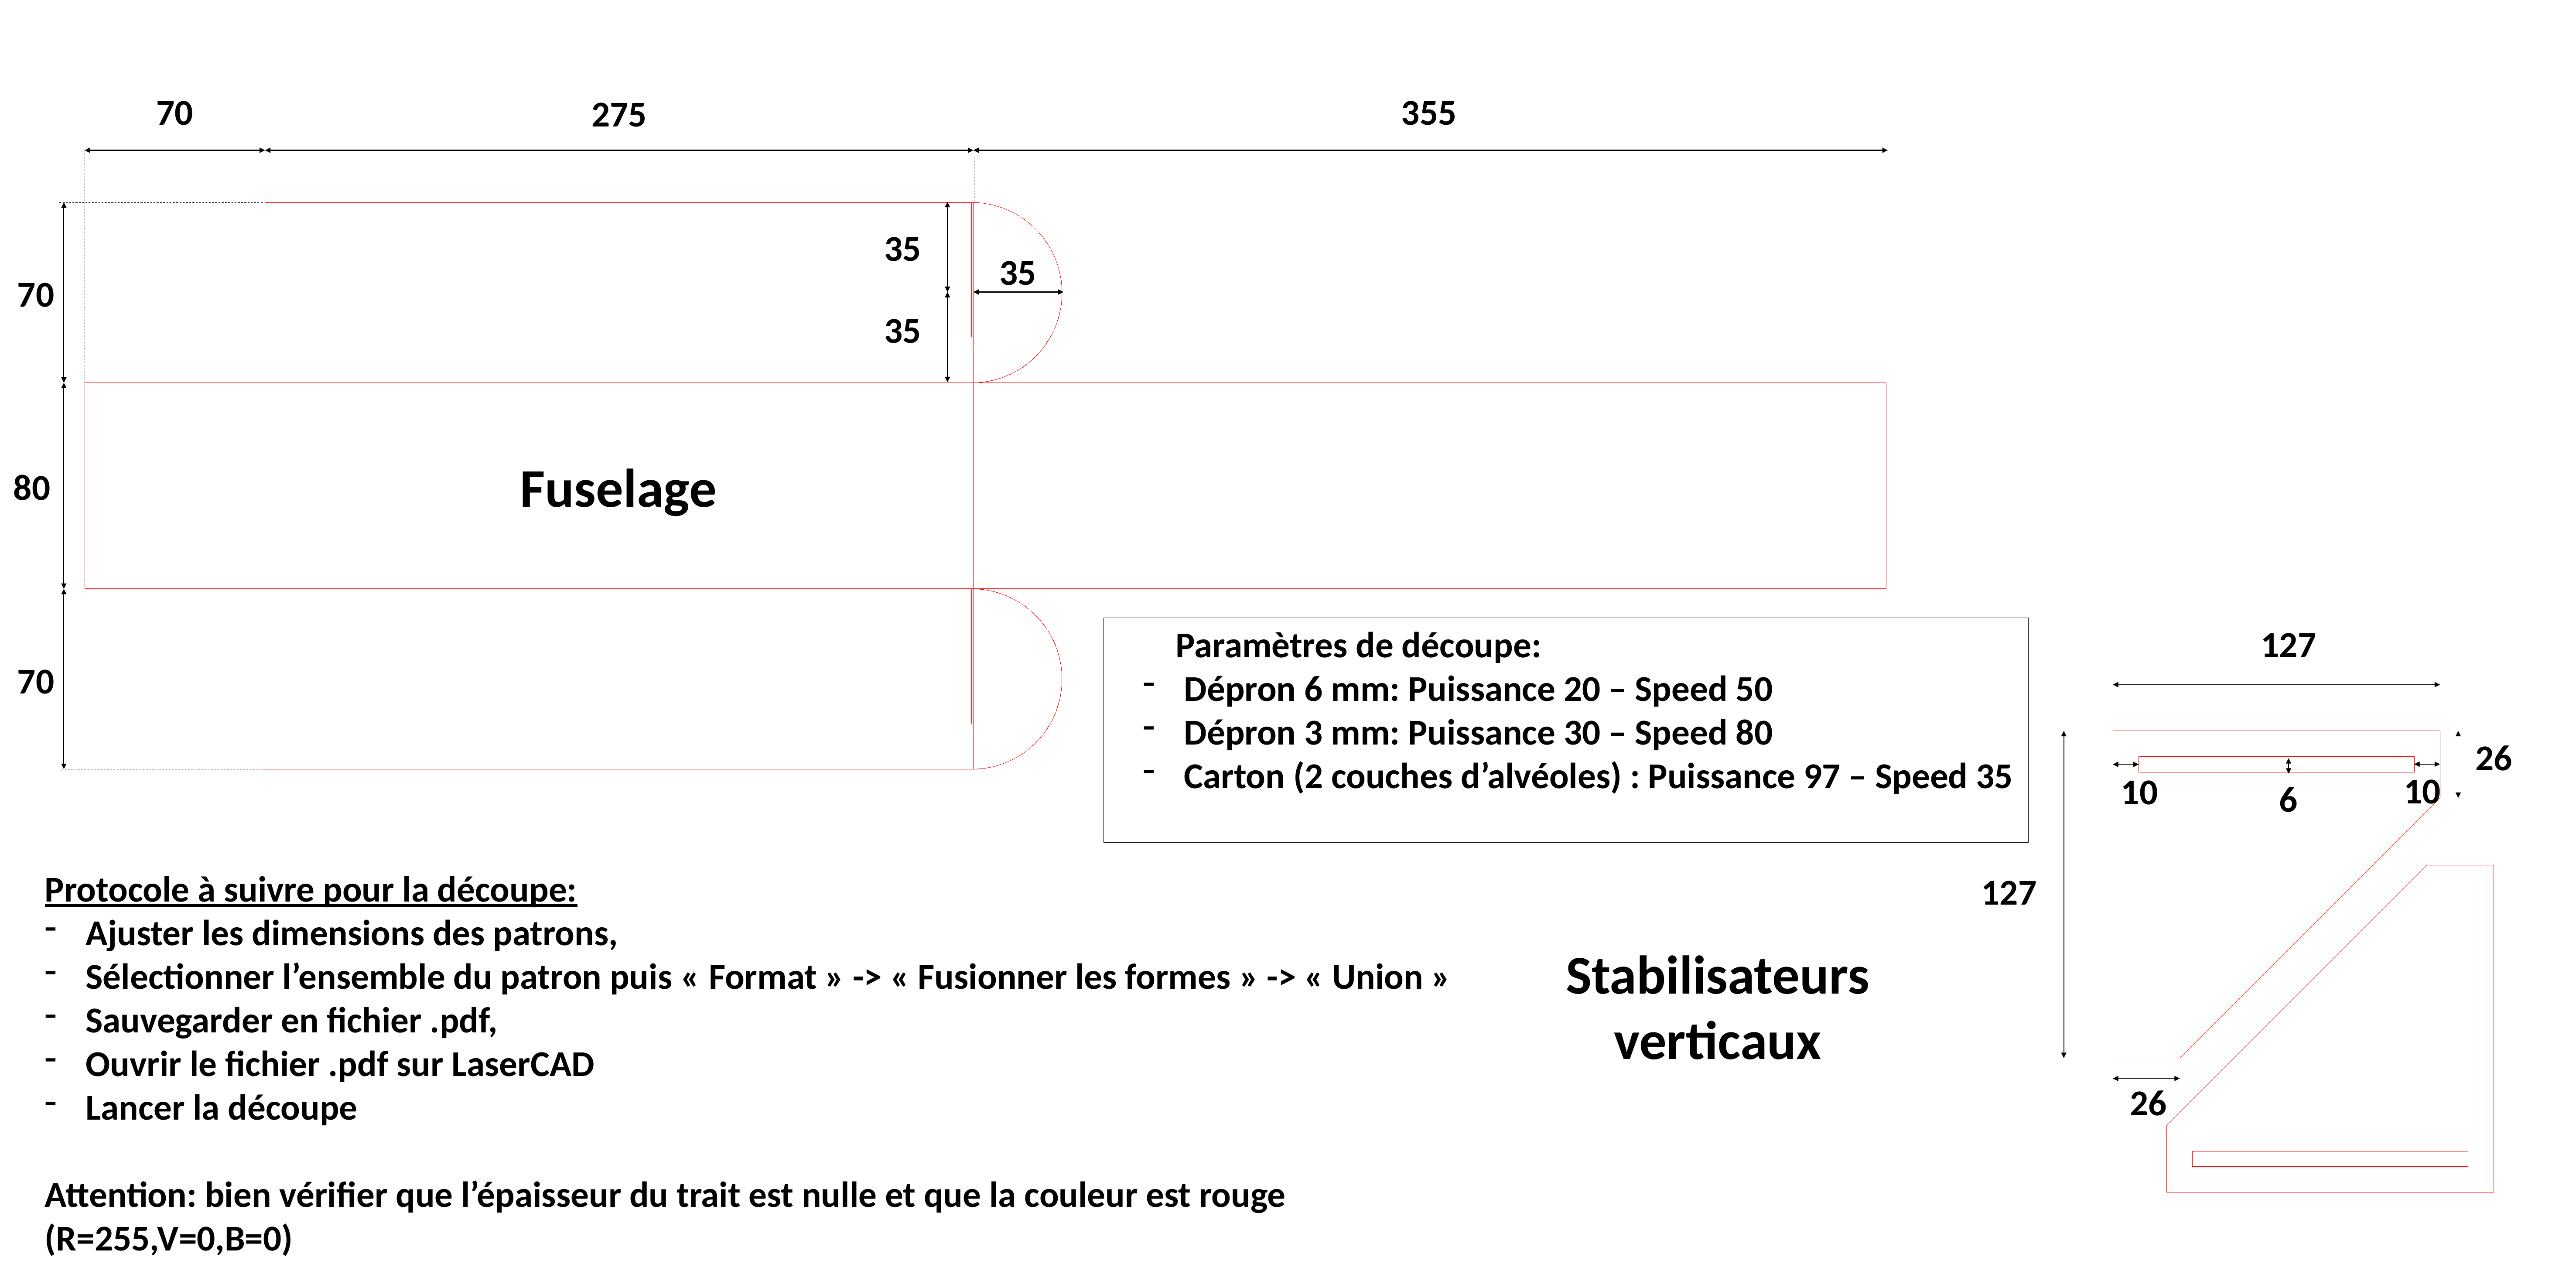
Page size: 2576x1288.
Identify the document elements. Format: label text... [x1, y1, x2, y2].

text_box 80 [7, 460, 64, 511]
text_box [971, 382, 1887, 589]
text_box 10 [2390, 764, 2454, 814]
text_box 80 [64, 460, 71, 511]
text_box 70 [64, 654, 75, 704]
text_box 6 [2256, 772, 2320, 822]
text_box 10 [2113, 765, 2166, 815]
text_box 70 [11, 267, 64, 318]
text_box [2112, 730, 2441, 1059]
text_box 127 [2245, 617, 2333, 668]
text_box 355 [1327, 85, 1531, 136]
text_box Fuselage [431, 449, 806, 522]
text_box 70 [11, 654, 64, 704]
text_box Paramètres de découpe: Dépron 6 mm: Puissance 20 – Speed 50 Dépron 3 mm: Puissance 30 – Speed 80 Carton (2 couches d’alvéoles) : Puissance 97 – Speed 35 [1104, 618, 2029, 843]
text_box 26 [2462, 731, 2526, 781]
text_box 35 [986, 245, 1049, 292]
text_box [2166, 864, 2494, 1193]
text_box 35 [871, 222, 935, 272]
text_box 70 [64, 267, 75, 318]
text_box Protocole à suivre pour la découpe: Ajuster les dimensions des patrons, Sélectionner l’ensemble du patron puis « Format » -> « Fusionner les formes » -> « Union » Sauvegarder en fichier .pdf, Ouvrir le fichier .pdf sur LaserCAD Lancer la découpe Attention: bien vérifier que l’épaisseur du trait est nulle et que la couleur est rouge (R=255,V=0,B=0) [38, 862, 1485, 1261]
text_box [84, 382, 265, 589]
text_box 70 [143, 85, 207, 136]
text_box [265, 588, 971, 769]
text_box 35 [986, 292, 1049, 296]
text_box 275 [518, 87, 721, 137]
text_box [265, 383, 971, 588]
text_box [265, 202, 971, 383]
text_box [971, 588, 1063, 770]
text_box 127 [1971, 865, 2047, 916]
text_box 35 [871, 303, 935, 354]
text_box 26 [2117, 1076, 2180, 1126]
text_box [971, 202, 1063, 383]
text_box Stabilisateurs verticaux [1530, 936, 1905, 1073]
